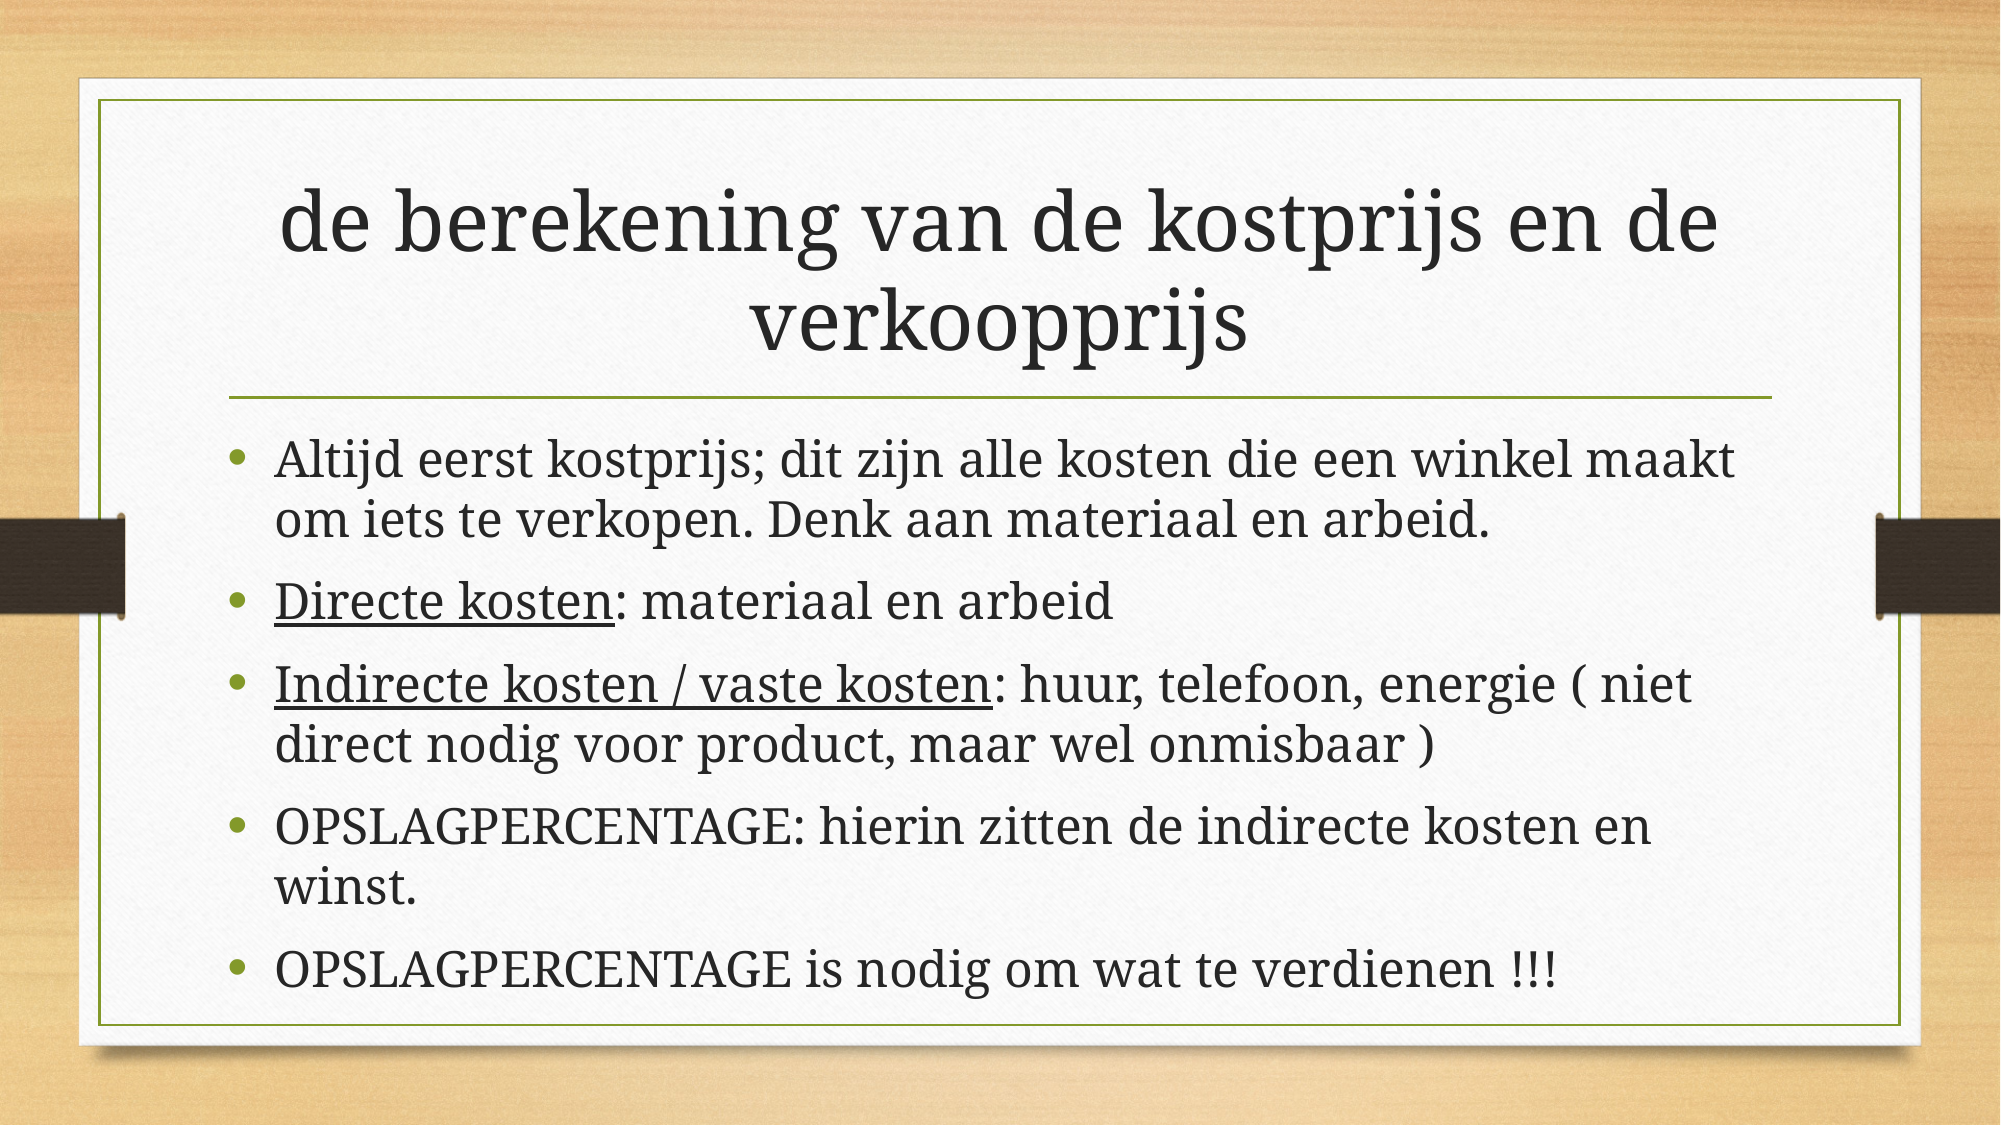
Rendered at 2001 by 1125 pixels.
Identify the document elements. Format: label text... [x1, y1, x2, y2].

title de berekening van de kostprijs en de verkoopprijs [212, 161, 1788, 375]
list Altijd eerst kostprijs; dit zijn alle kosten die een winkel maakt om iets te verkopen. Denk aan materiaal en arbeid. Directe kosten: materiaal en arbeid Indirecte kosten / vaste kosten: huur, telefoon, energie ( niet direct nodig voor product, maar wel onmisbaar ) OPSLAGPERCENTAGE: hierin zitten de indirecte kosten en winst. OPSLAGPERCENTAGE is nodig om wat te verdienen !!! [212, 419, 1788, 964]
picture [0, 0, 2001, 1125]
